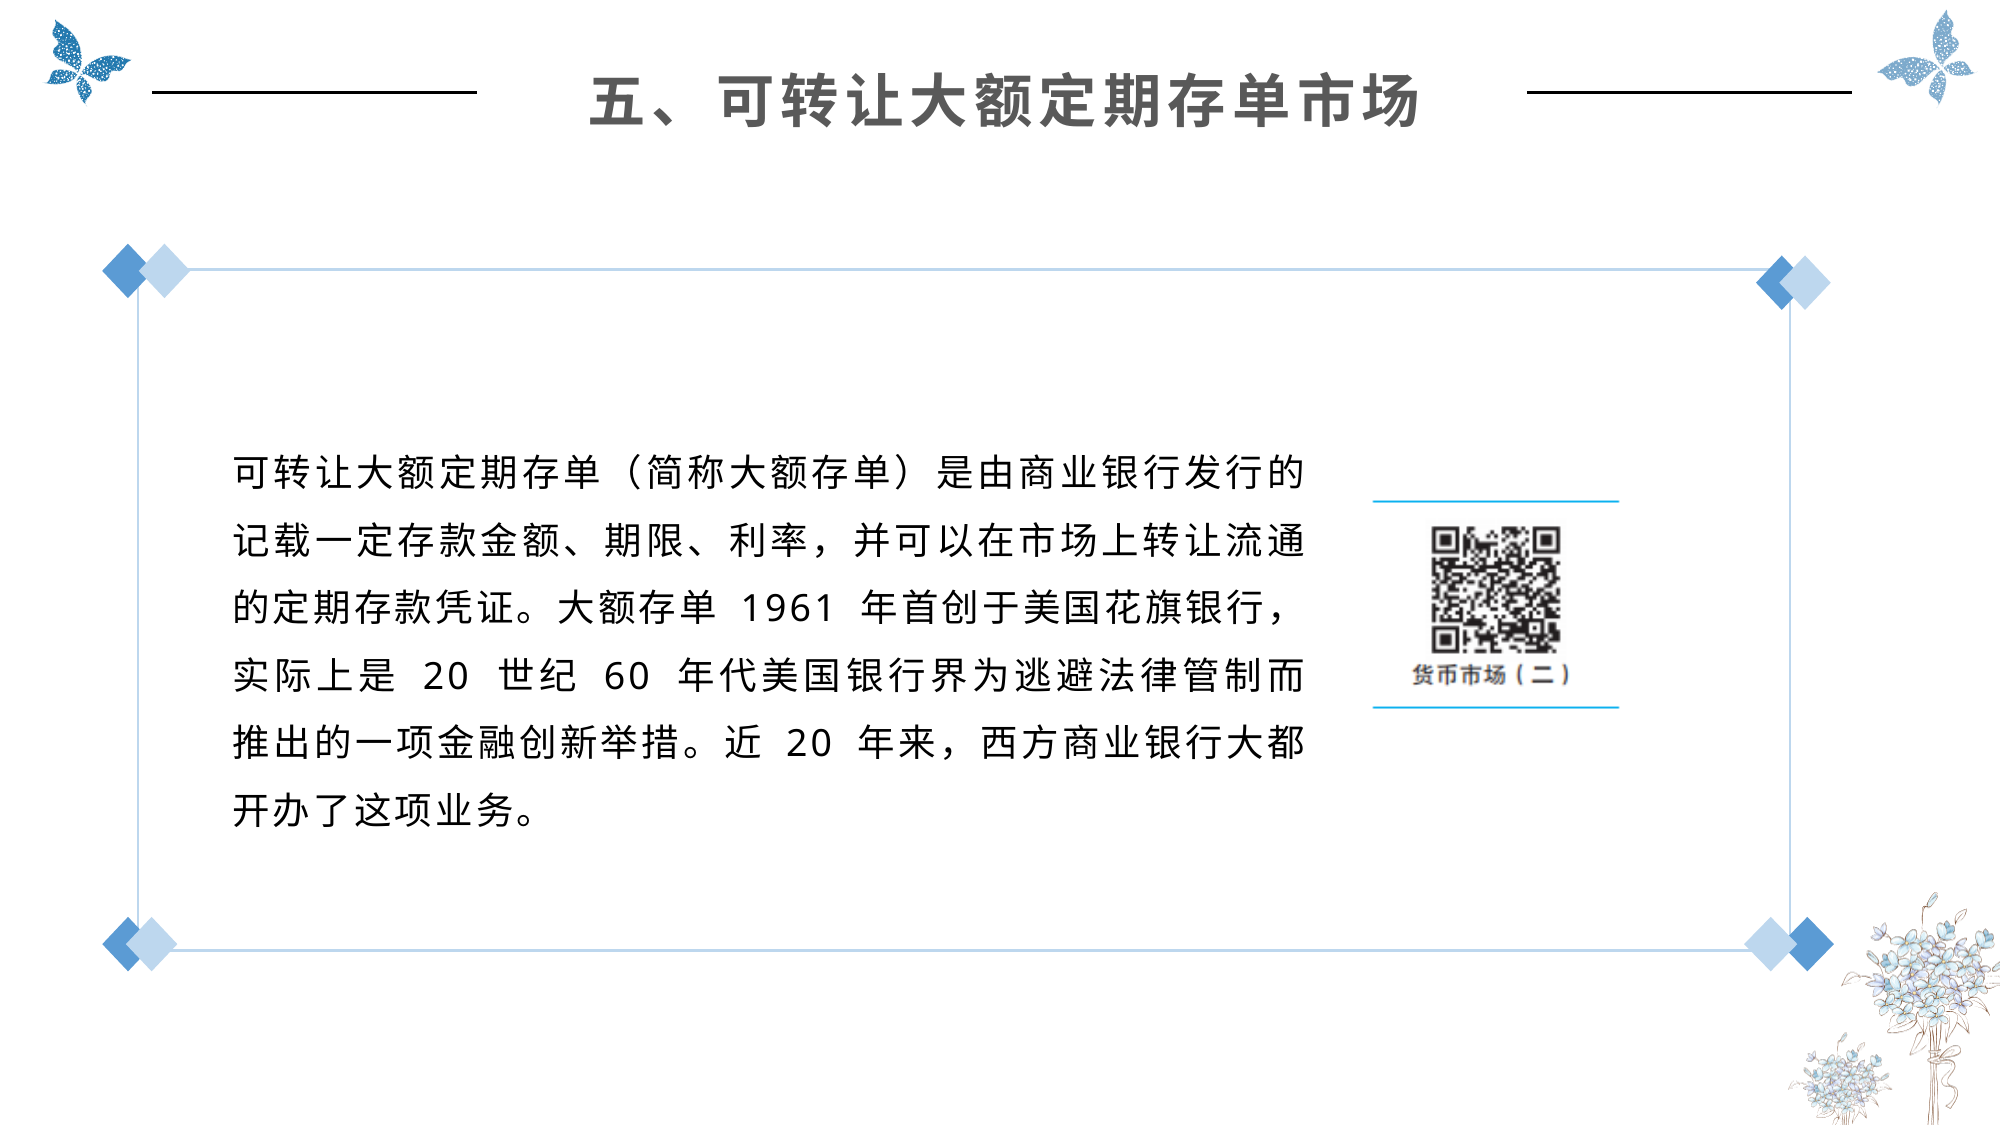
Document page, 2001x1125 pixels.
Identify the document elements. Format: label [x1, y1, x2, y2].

text_box [102, 243, 1834, 972]
picture [1366, 479, 1625, 732]
text_box [151, 55, 1852, 142]
picture [1788, 892, 2000, 1125]
